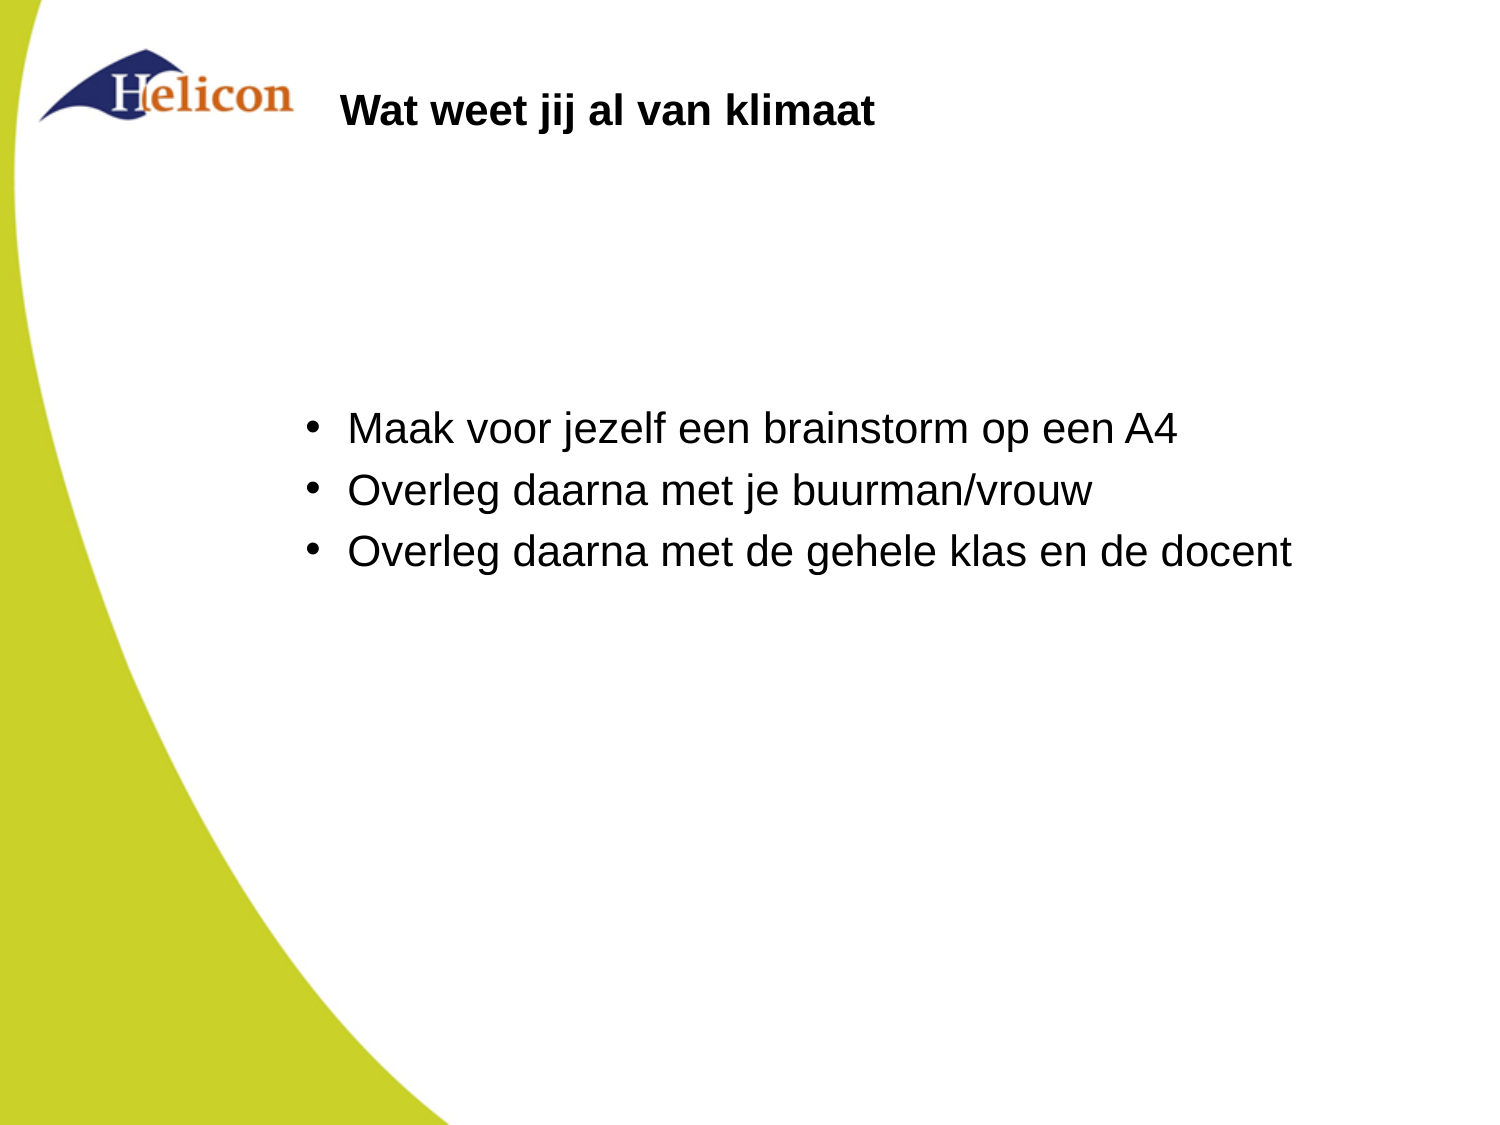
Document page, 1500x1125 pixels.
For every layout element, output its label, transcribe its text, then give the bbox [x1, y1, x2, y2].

title Wat weet jij al van klimaat [324, 54, 1415, 161]
list Maak voor jezelf een brainstorm op een A4 Overleg daarna met je buurman/vrouw Overleg daarna met de gehele klas en de docent [290, 392, 1500, 778]
picture [0, 0, 1500, 1125]
